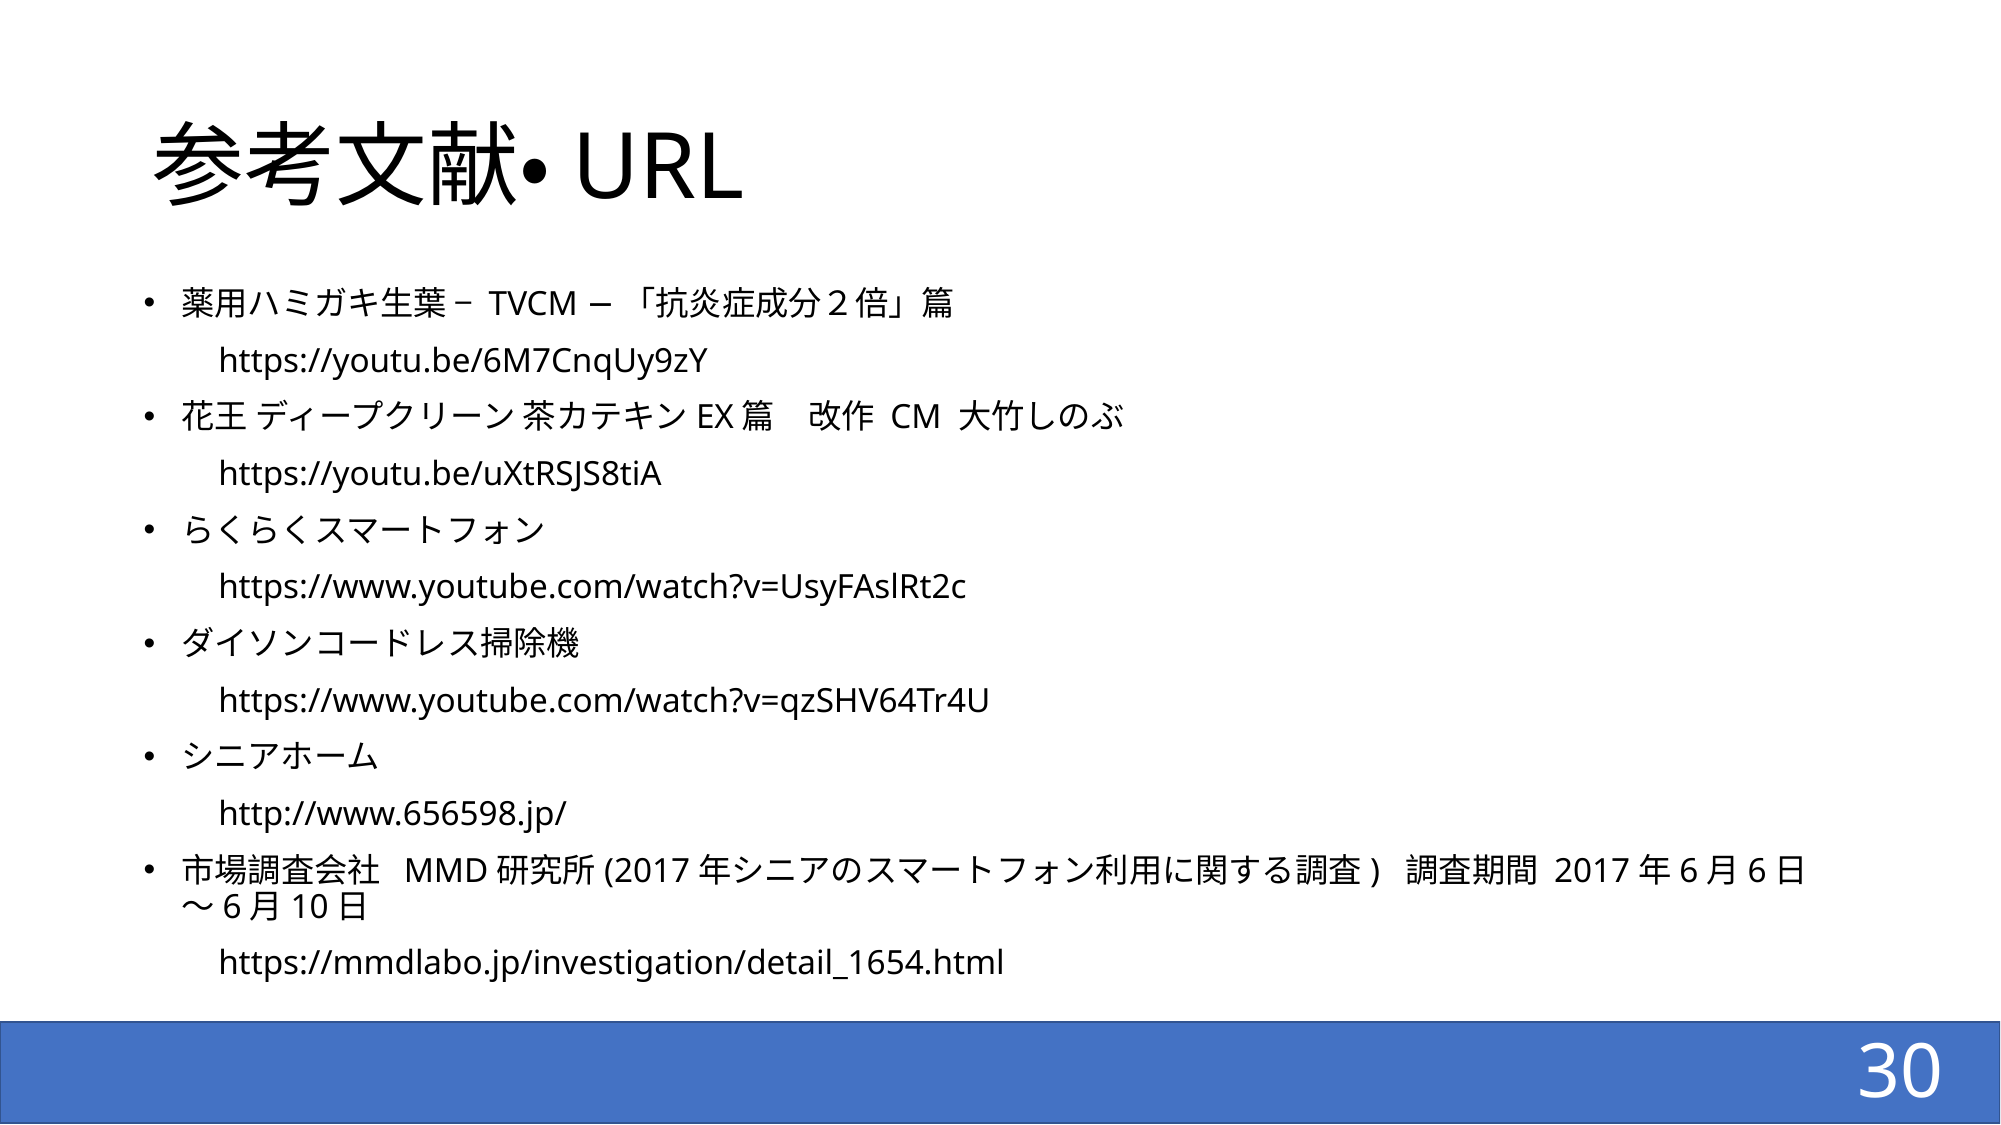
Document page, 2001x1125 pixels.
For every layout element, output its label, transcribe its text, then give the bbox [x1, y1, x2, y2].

title 参考文献・URL [137, 59, 1863, 278]
slide_number 30 [1507, 1043, 1958, 1104]
list 薬用ハミガキ生葉​ − TVCM −「抗炎症成分２倍」篇 https://youtu.be/6M7CnqUy9zY 花王 ディープクリーン 茶カテキンEX篇 改作 CM 大竹しのぶ https://youtu.be/uXtRSJS8tiA らくらくスマートフォン https://www.youtube.com/watch?v=UsyFAslRt2c ダイソンコードレス掃除機 https://www.youtube.com/watch?v=qzSHV64Tr4U シニアホーム http://www.656598.jp/ 市場調査会社 MMD研究所(2017年シニアのスマートフォン利用に関する調査) 調査期間 2017年6月6日～6月10日 https://mmdlabo.jp/investigation/detail_1654.html [128, 279, 1854, 993]
